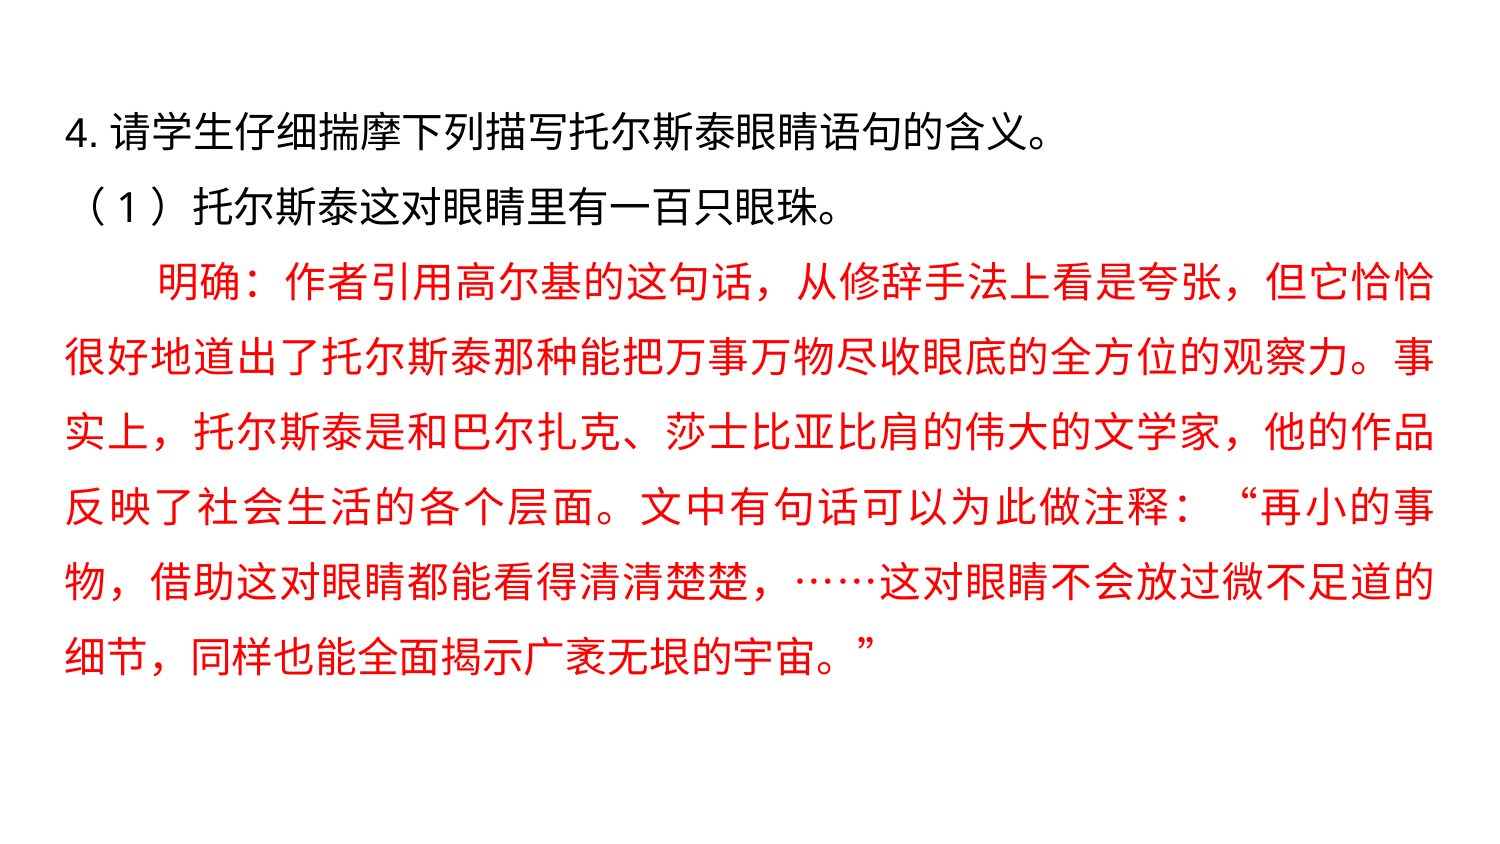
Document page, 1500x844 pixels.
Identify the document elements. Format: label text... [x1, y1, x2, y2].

text_box 4.请学生仔细揣摩下列描写托尔斯泰眼睛语句的含义。 （1）托尔斯泰这对眼睛里有一百只眼珠。 明确：作者引用高尔基的这句话，从修辞手法上看是夸张，但它恰恰很好地道出了托尔斯泰那种能把万事万物尽收眼底的全方位的观察力。事实上，托尔斯泰是和巴尔扎克、莎士比亚比肩的伟大的文学家，他的作品反映了社会生活的各个层面。文中有句话可以为此做注释：“再小的事物，借助这对眼睛都能看得清清楚楚，……这对眼睛不会放过微不足道的细节，同样也能全面揭示广袤无垠的宇宙。” [50, 73, 1450, 688]
